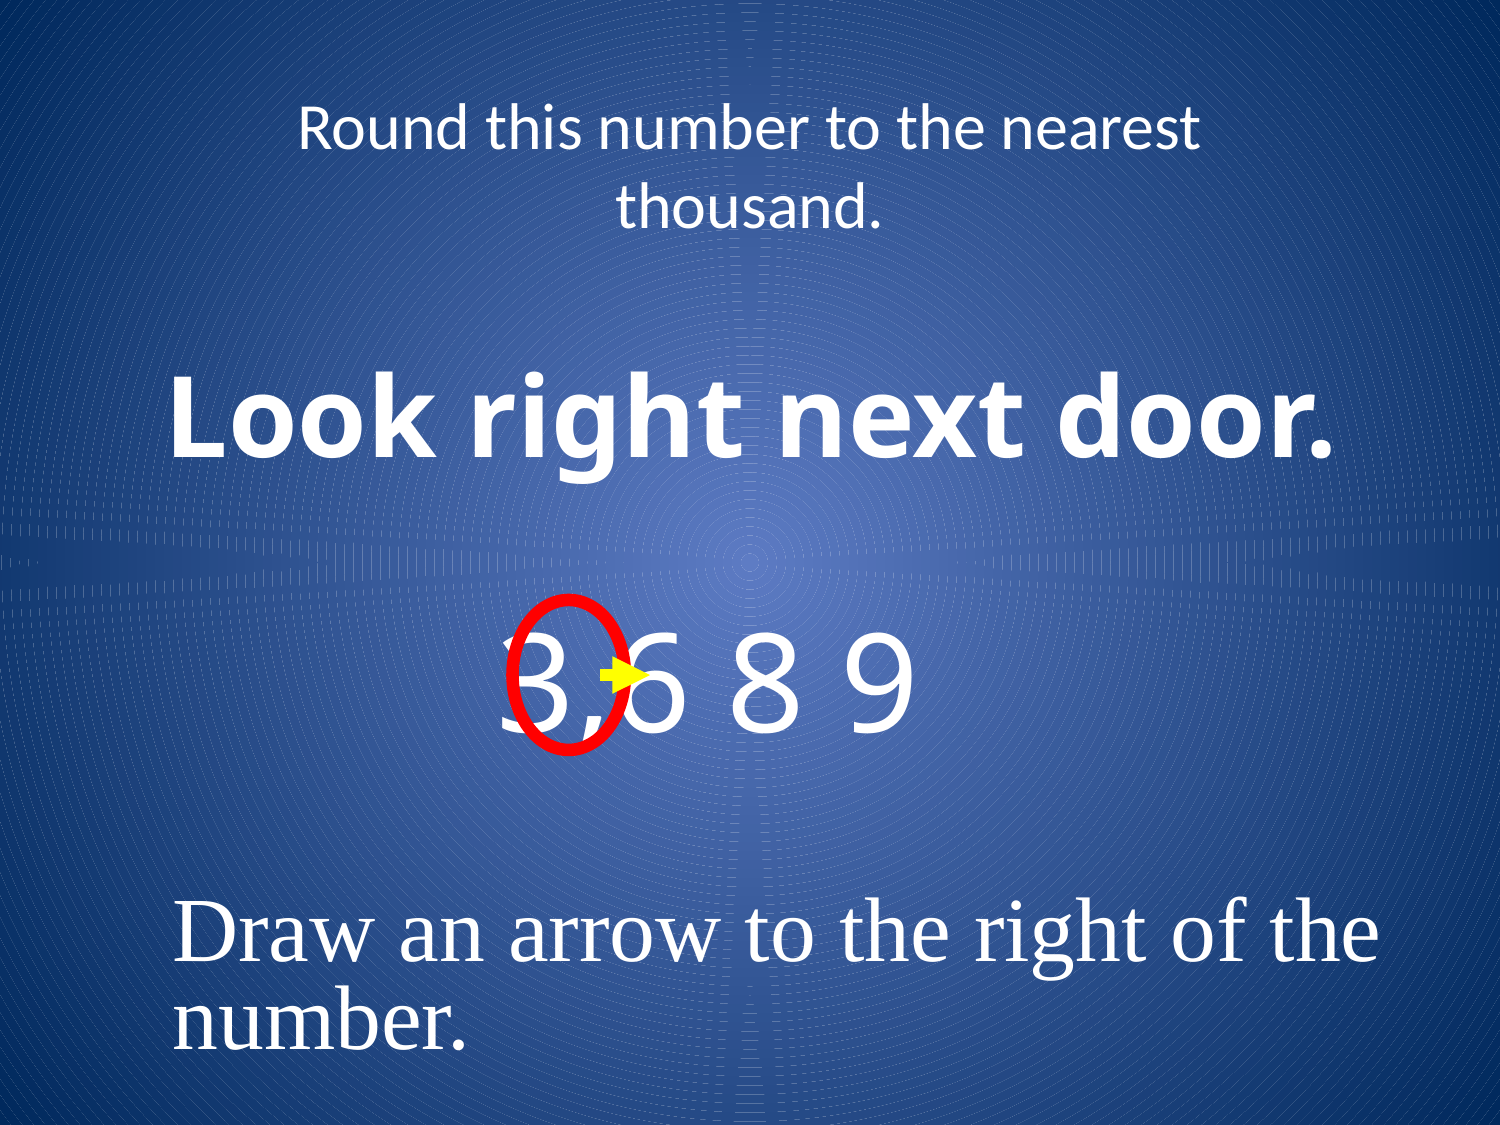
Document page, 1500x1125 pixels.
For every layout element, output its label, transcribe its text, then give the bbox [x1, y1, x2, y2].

text_box Draw an arrow to the right of the number. [157, 884, 1422, 1075]
text_box [512, 599, 625, 750]
title Round this number to the nearest thousand. [0, 75, 1500, 250]
text_box Look right next door. [150, 337, 1400, 548]
text_box 3,6 8 9 [374, 587, 1113, 768]
text_box [599, 668, 650, 682]
